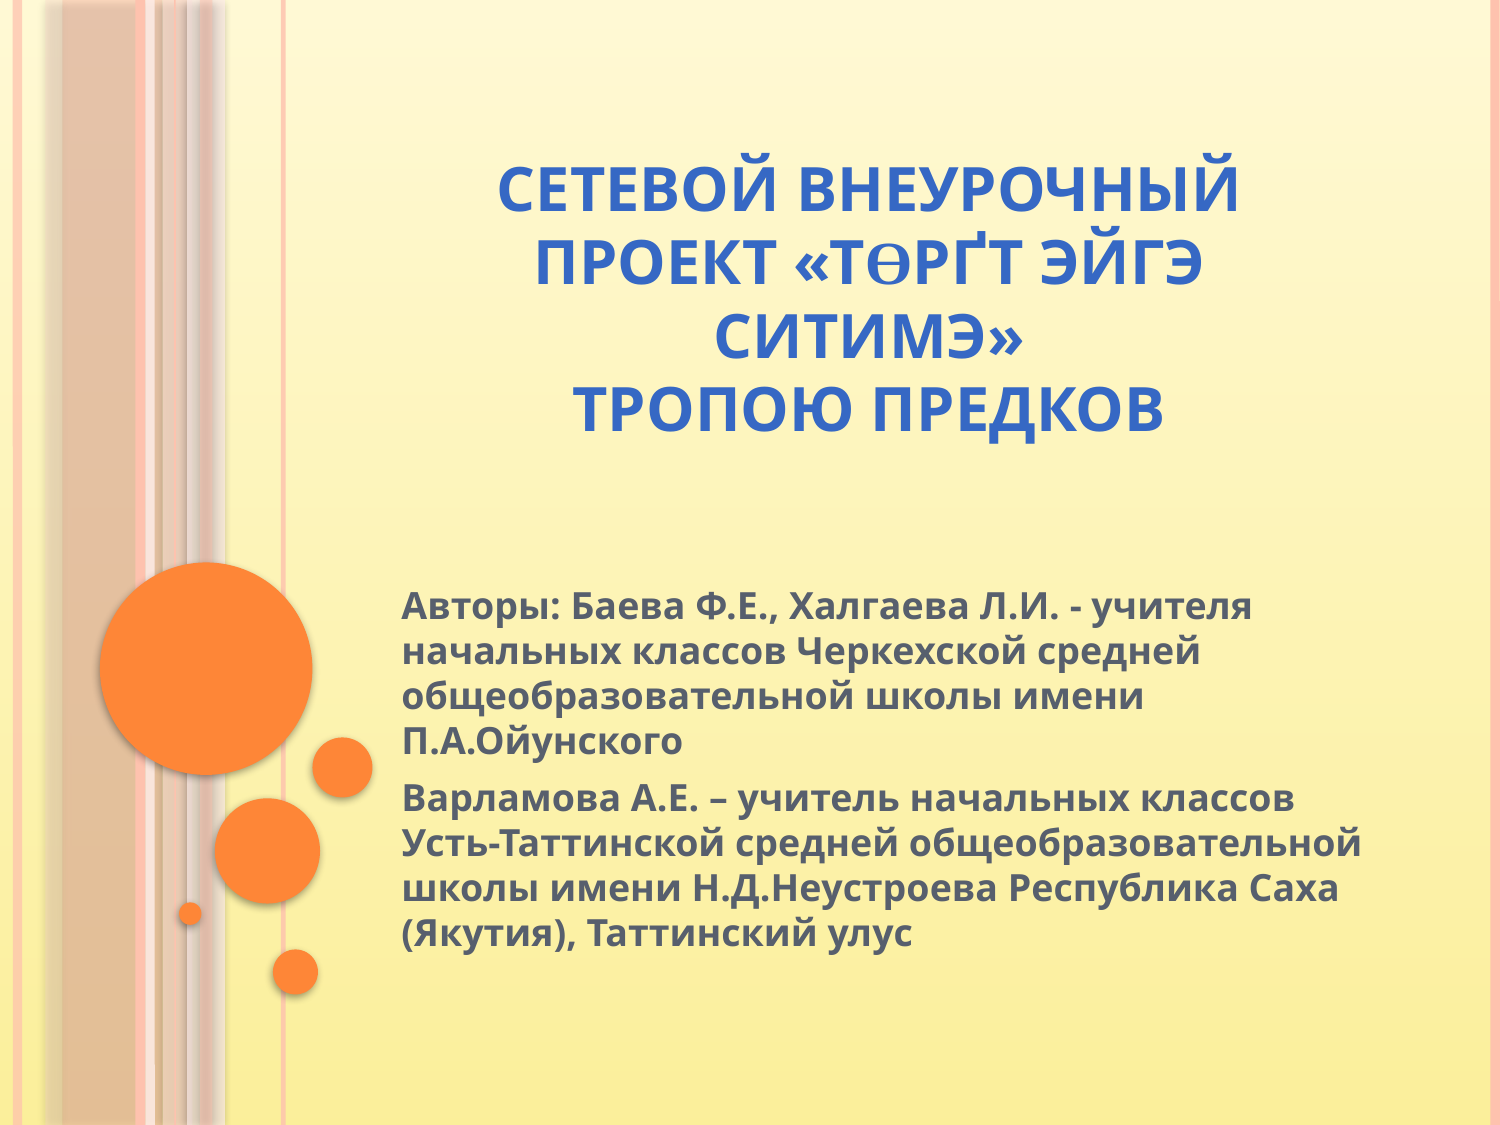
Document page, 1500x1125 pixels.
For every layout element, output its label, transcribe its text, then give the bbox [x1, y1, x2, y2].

title Сетевой внеурочный проект «Төрґт эйгэ ситимэ» Тропою предков [363, 140, 1376, 452]
subtitle Авторы: Баева Ф.Е., Халгаева Л.И. - учителя начальных классов Черкехской средней общеобразовательной школы имени П.А.Ойунского Варламова А.Е. – учитель начальных классов Усть-Таттинской средней общеобразовательной школы имени Н.Д.Неустроева Республика Саха (Якутия), Таттинский улус [386, 574, 1400, 800]
